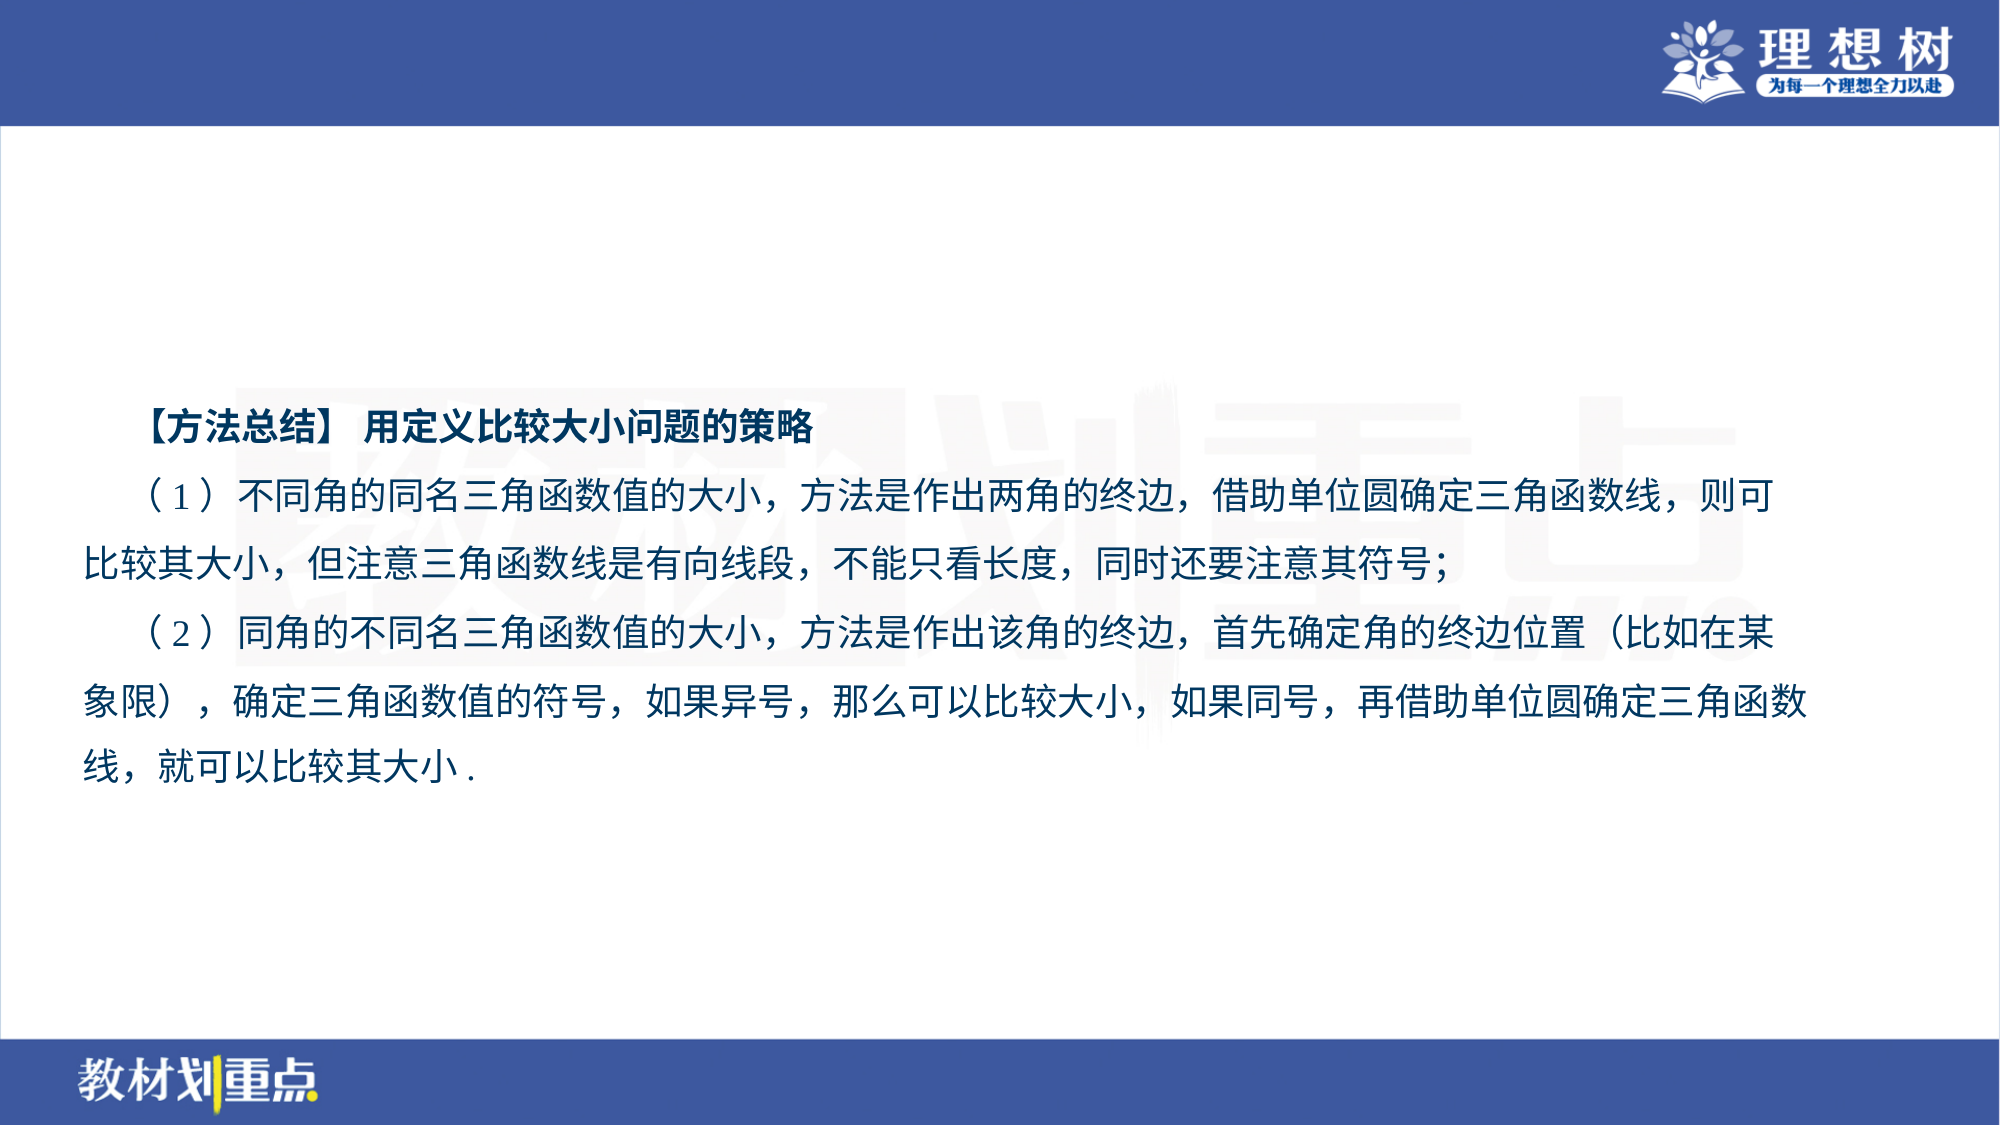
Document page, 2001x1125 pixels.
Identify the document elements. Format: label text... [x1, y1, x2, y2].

text_box 【方法总结】 用定义比较大小问题的策略 （1）不同角的同名三角函数值的大小，方法是作出两角的终边，借助单位圆确定三角函数线，则可 比较其大小，但注意三角函数线是有向线段，不能只看长度，同时还要注意其符号； （2）同角的不同名三角函数值的大小，方法是作出该角的终边，首先确定角的终边位置（比如在某 象限），确定三角函数值的符号，如果异号，那么可以比较大小，如果同号，再借助单位圆确定三角函数 线，就可以比较其大小. [82, 379, 1817, 782]
picture [0, 0, 2000, 1125]
